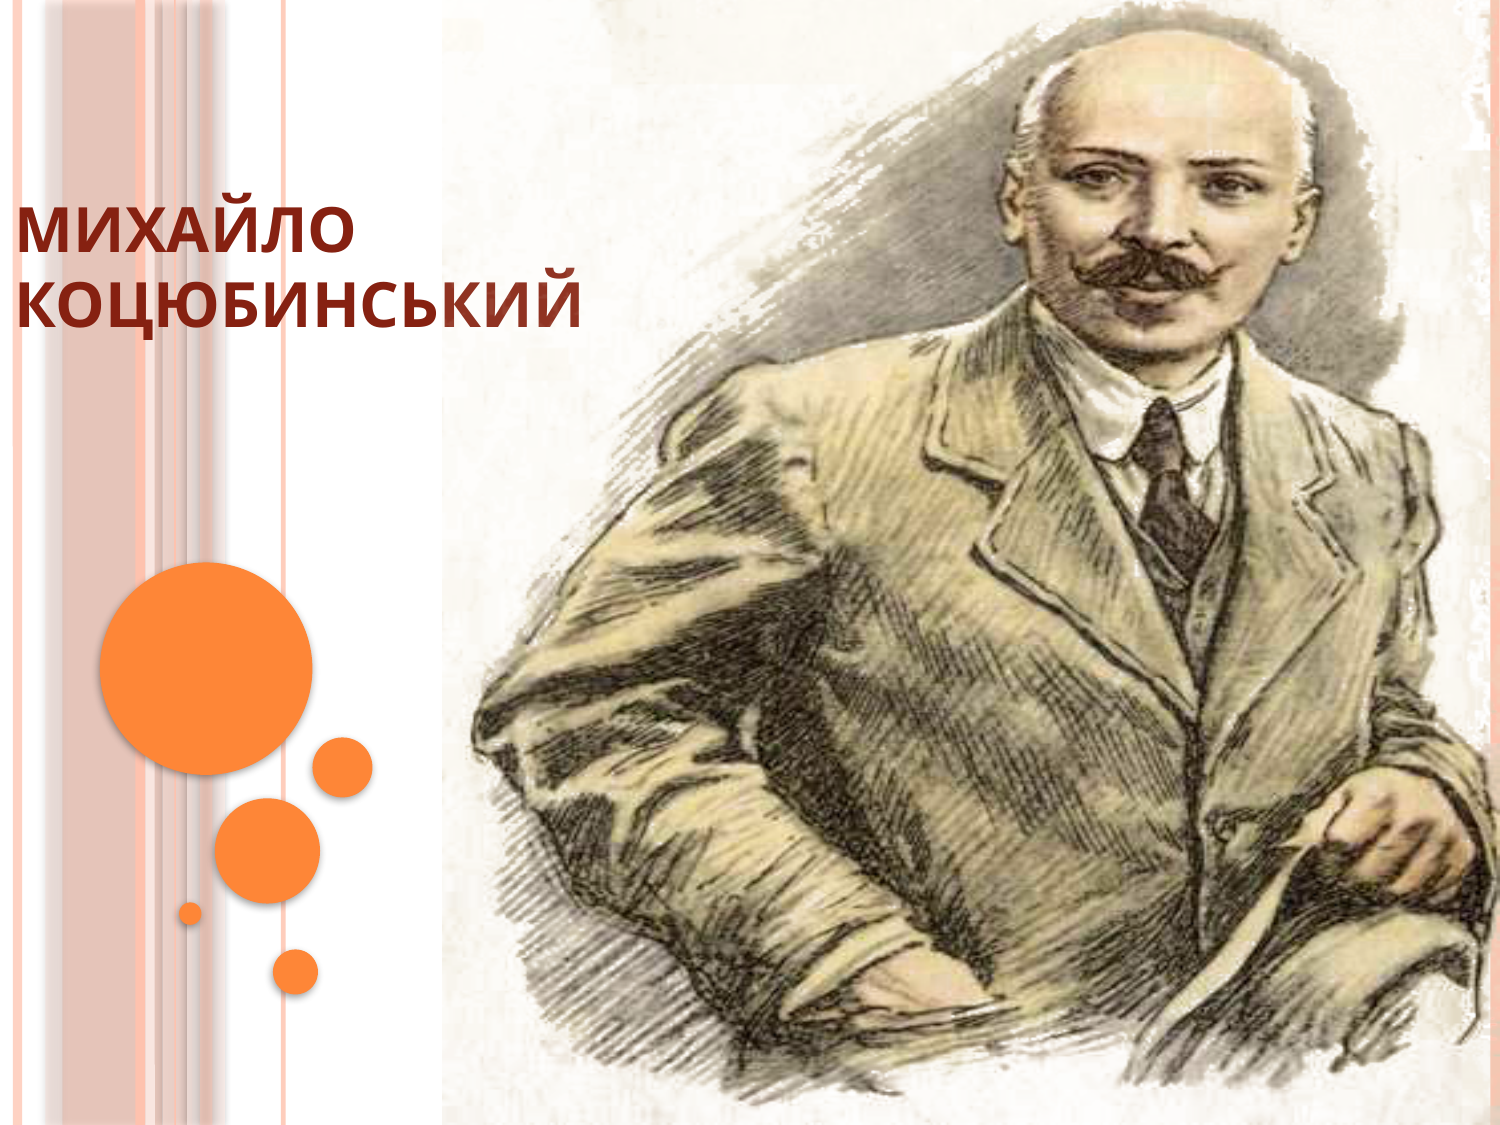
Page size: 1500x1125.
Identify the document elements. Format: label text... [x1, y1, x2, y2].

picture [442, 0, 1500, 1125]
title Михайло коцюбинський [0, 66, 436, 348]
